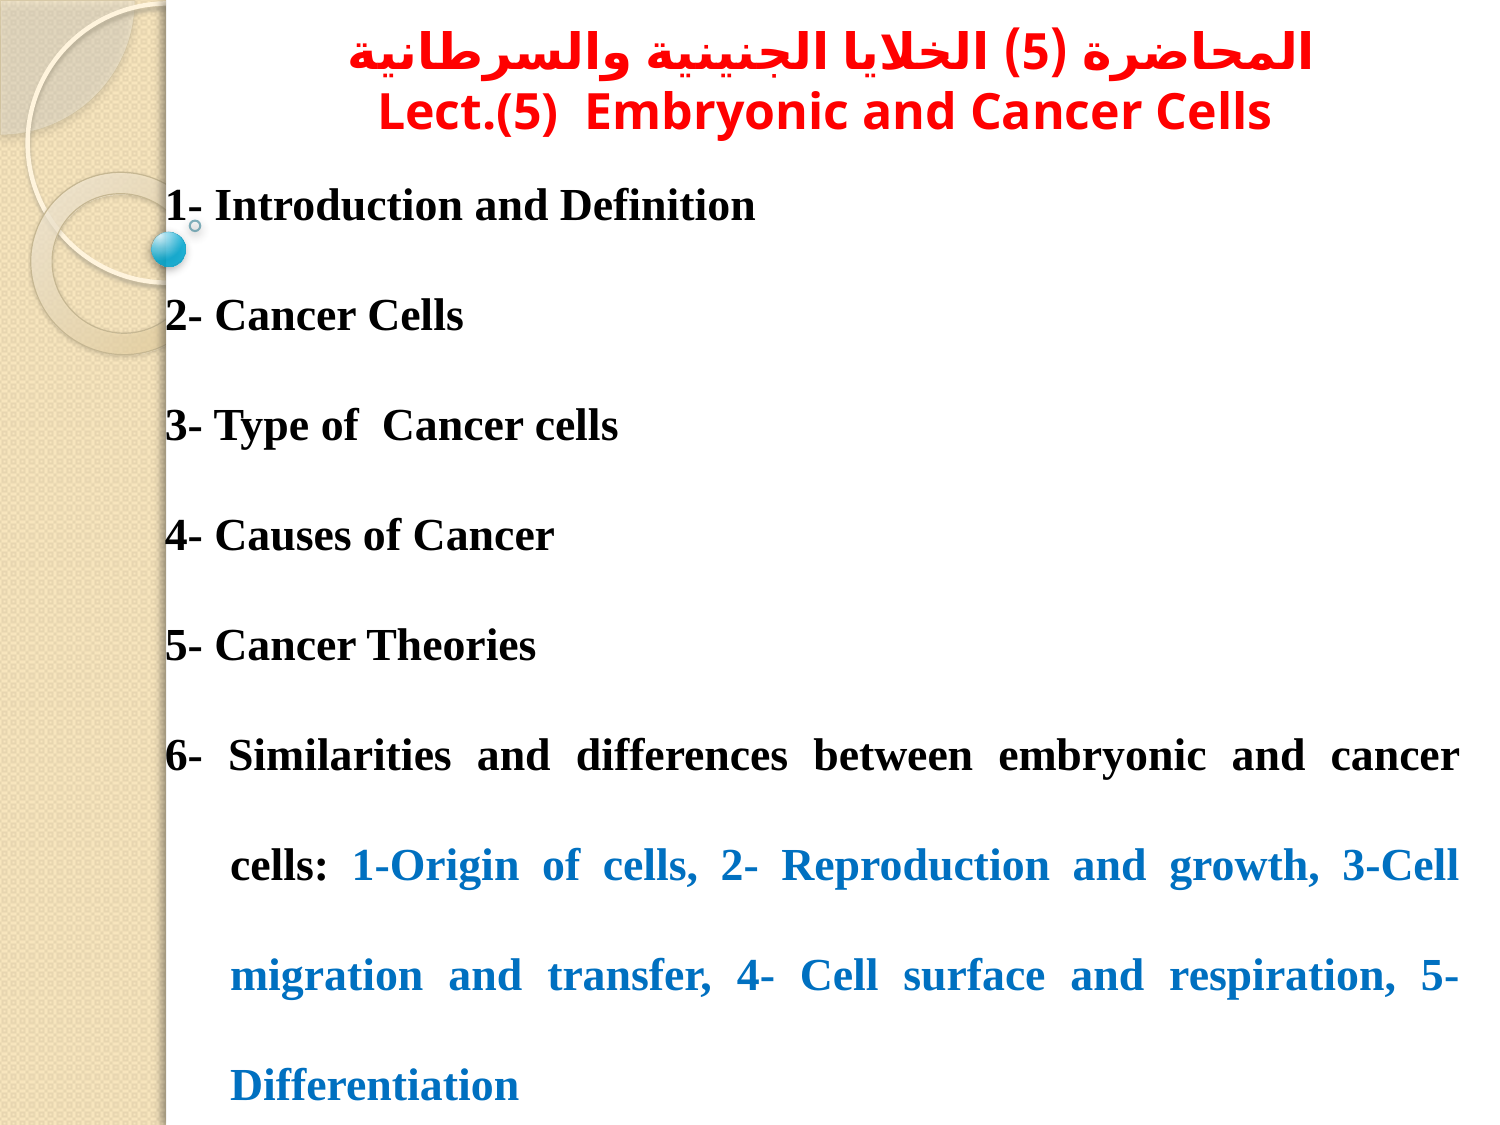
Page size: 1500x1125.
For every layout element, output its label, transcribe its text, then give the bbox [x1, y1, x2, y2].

text_box 1- Introduction and Definition 2- Cancer Cells 3- Type of Cancer cells 4- Causes of Cancer 5- Cancer Theories 6- Similarities and differences between embryonic and cancer cells: 1-Origin of cells, 2- Reproduction and growth, 3-Cell migration and transfer, 4- Cell surface and respiration, 5- Differentiation [150, 112, 1475, 1117]
text_box المحاضرة (5) الخلايا الجنينية والسرطانية Lect.(5) Embryonic and Cancer Cells [287, 12, 1363, 112]
